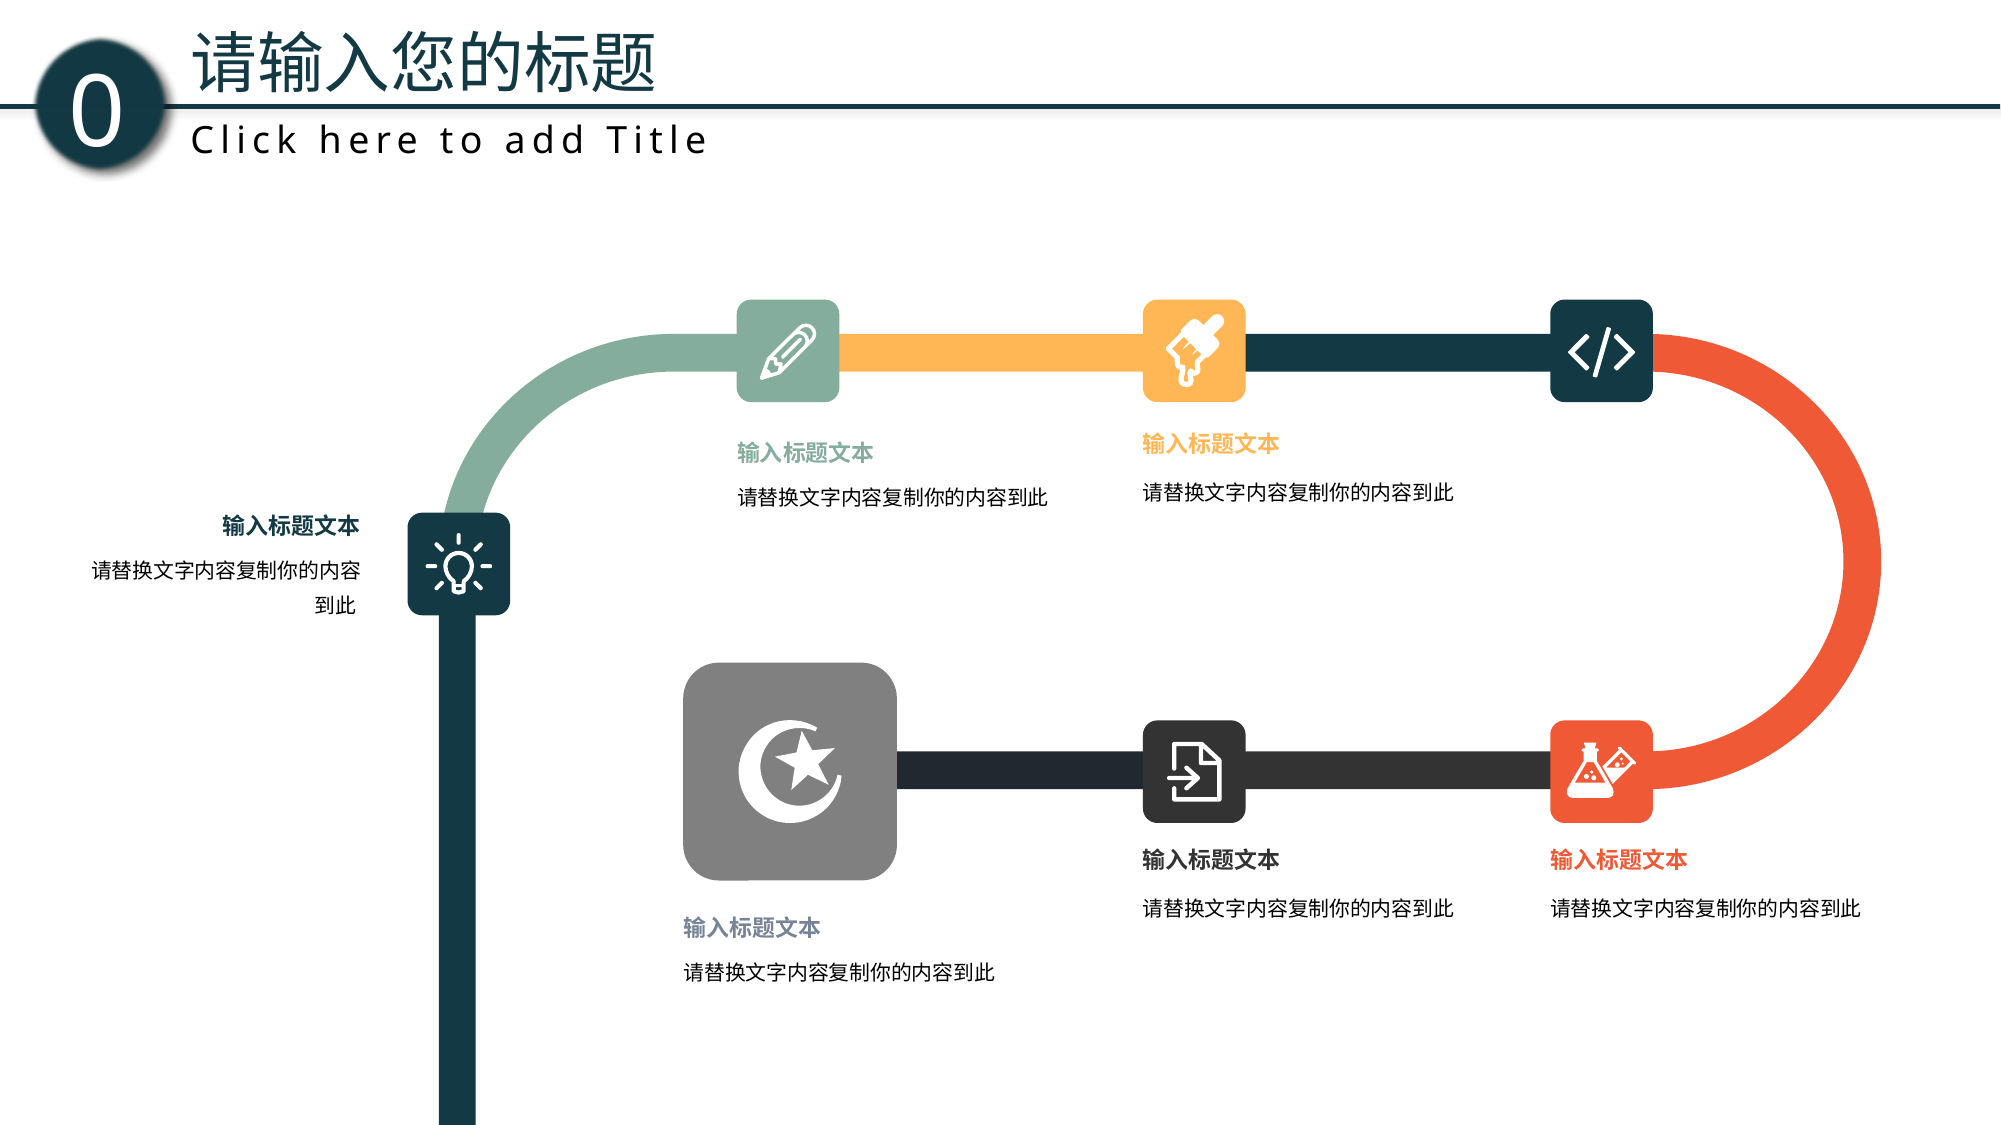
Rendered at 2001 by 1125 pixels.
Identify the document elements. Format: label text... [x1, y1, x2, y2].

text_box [1142, 299, 1246, 403]
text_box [736, 299, 840, 403]
text_box [840, 333, 1142, 372]
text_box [407, 512, 511, 616]
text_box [1550, 720, 1653, 824]
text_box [74, 491, 397, 632]
text_box 请替换文字内容复制你的内容到此 [1142, 886, 1486, 970]
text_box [1142, 418, 1486, 554]
text_box [1246, 751, 1550, 790]
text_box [683, 893, 1027, 1027]
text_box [1550, 299, 1653, 403]
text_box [737, 418, 1080, 552]
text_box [1142, 720, 1246, 824]
text_box 输入标题文本 [1550, 834, 1705, 891]
text_box 输入标题文本 [1142, 834, 1297, 891]
text_box [683, 662, 897, 881]
text_box 请替换文字内容复制你的内容到此 [1550, 886, 1893, 970]
text_box [1246, 333, 1550, 372]
text_box [444, 333, 736, 512]
text_box [897, 751, 1142, 790]
text_box [438, 616, 476, 1125]
text_box [1653, 333, 1882, 790]
text_box [738, 720, 842, 823]
